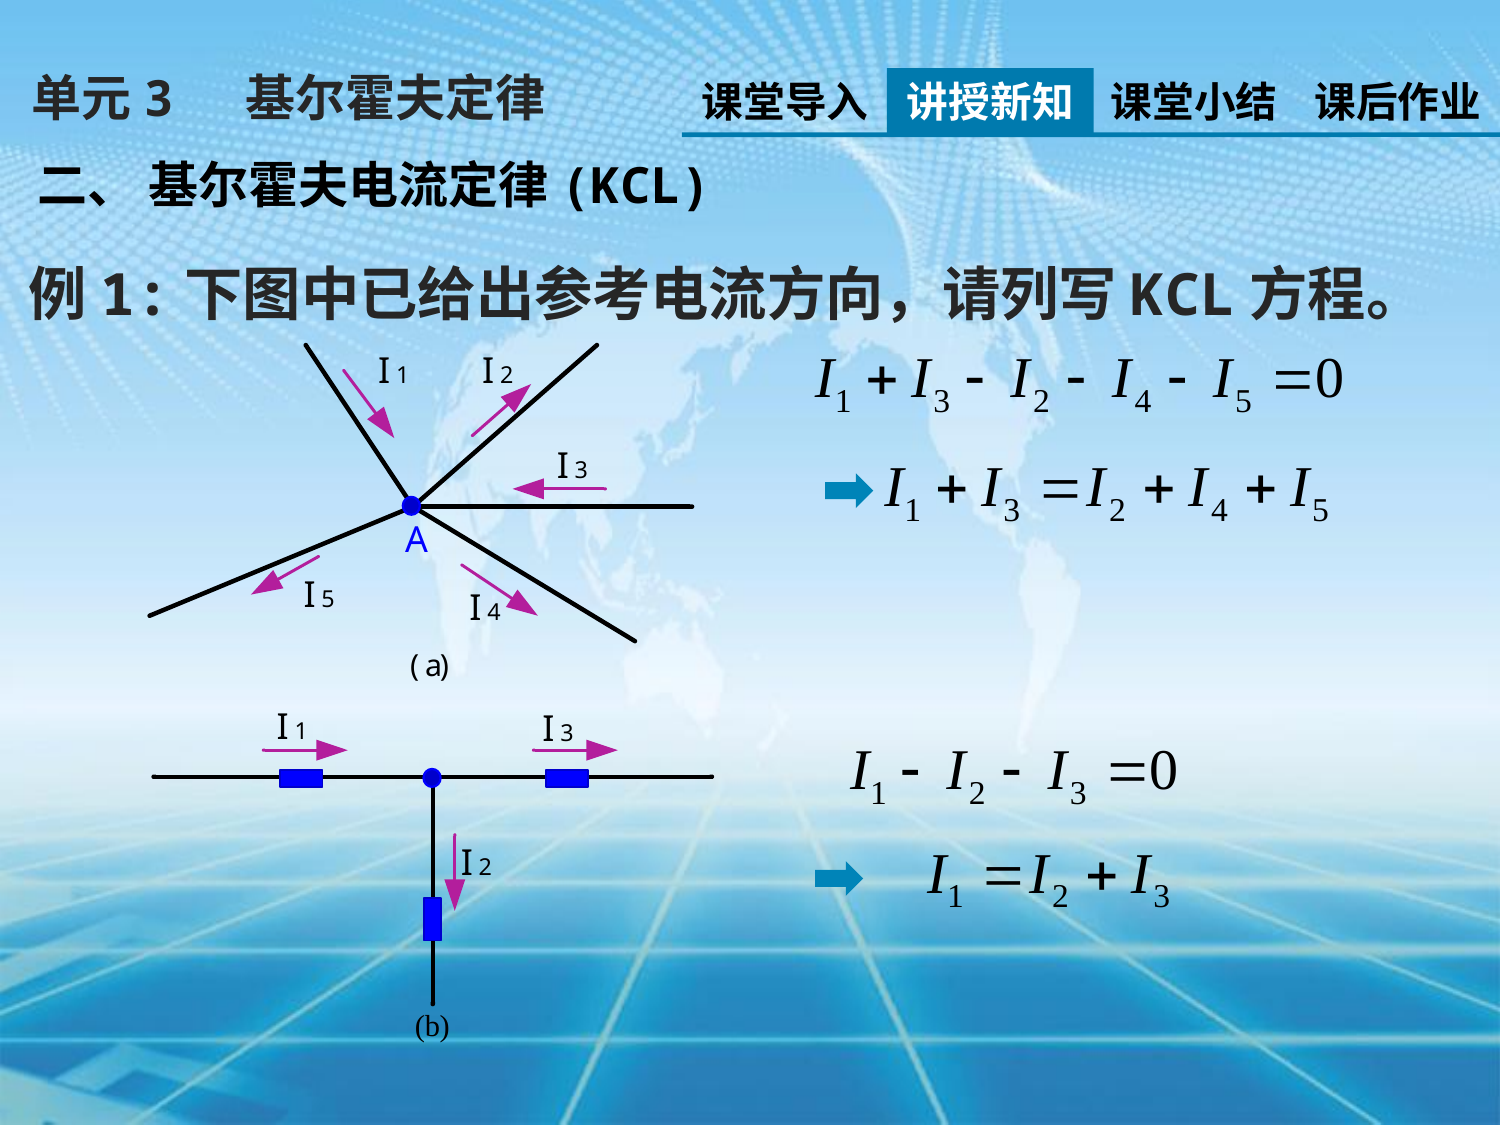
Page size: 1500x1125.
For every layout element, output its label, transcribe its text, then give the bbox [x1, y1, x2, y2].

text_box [915, 835, 1178, 922]
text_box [873, 448, 1338, 535]
text_box 二、 基尔霍夫电流定律(KCL) [20, 177, 728, 276]
text_box [825, 473, 873, 509]
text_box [803, 340, 1355, 427]
picture [0, 0, 1500, 1125]
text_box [838, 732, 1188, 819]
text_box [815, 861, 864, 896]
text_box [16, 59, 1500, 135]
text_box 例1:下图中已给出参考电流方向，请列写KCL方程。 [13, 214, 1440, 335]
